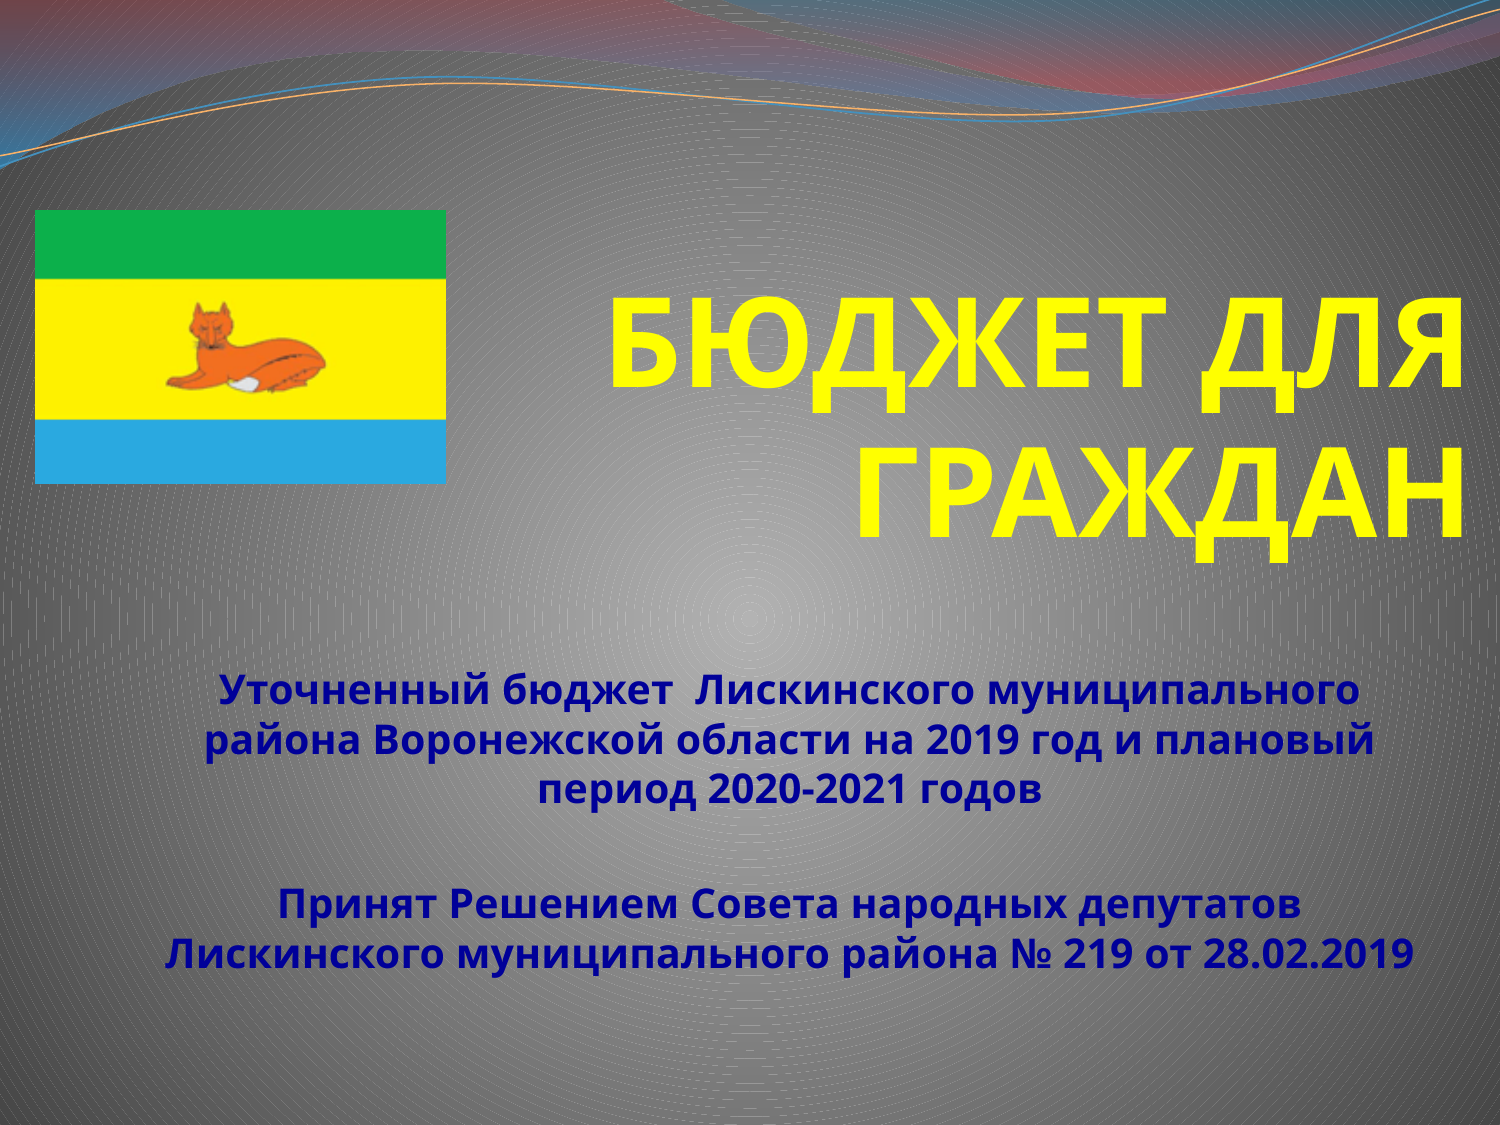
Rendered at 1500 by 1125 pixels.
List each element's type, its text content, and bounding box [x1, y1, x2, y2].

table_header [27, 211, 453, 494]
subtitle Уточненный бюджет Лискинского муниципального района Воронежской области на 2019 год и плановый период 2020-2021 годов Принят Решением Совета народных депутатов Лискинского муниципального района № 219 от 28.02.2019 [164, 656, 1425, 985]
picture [34, 210, 446, 484]
title БЮДЖЕТ ДЛЯ ГРАЖДАН [0, 87, 1477, 563]
